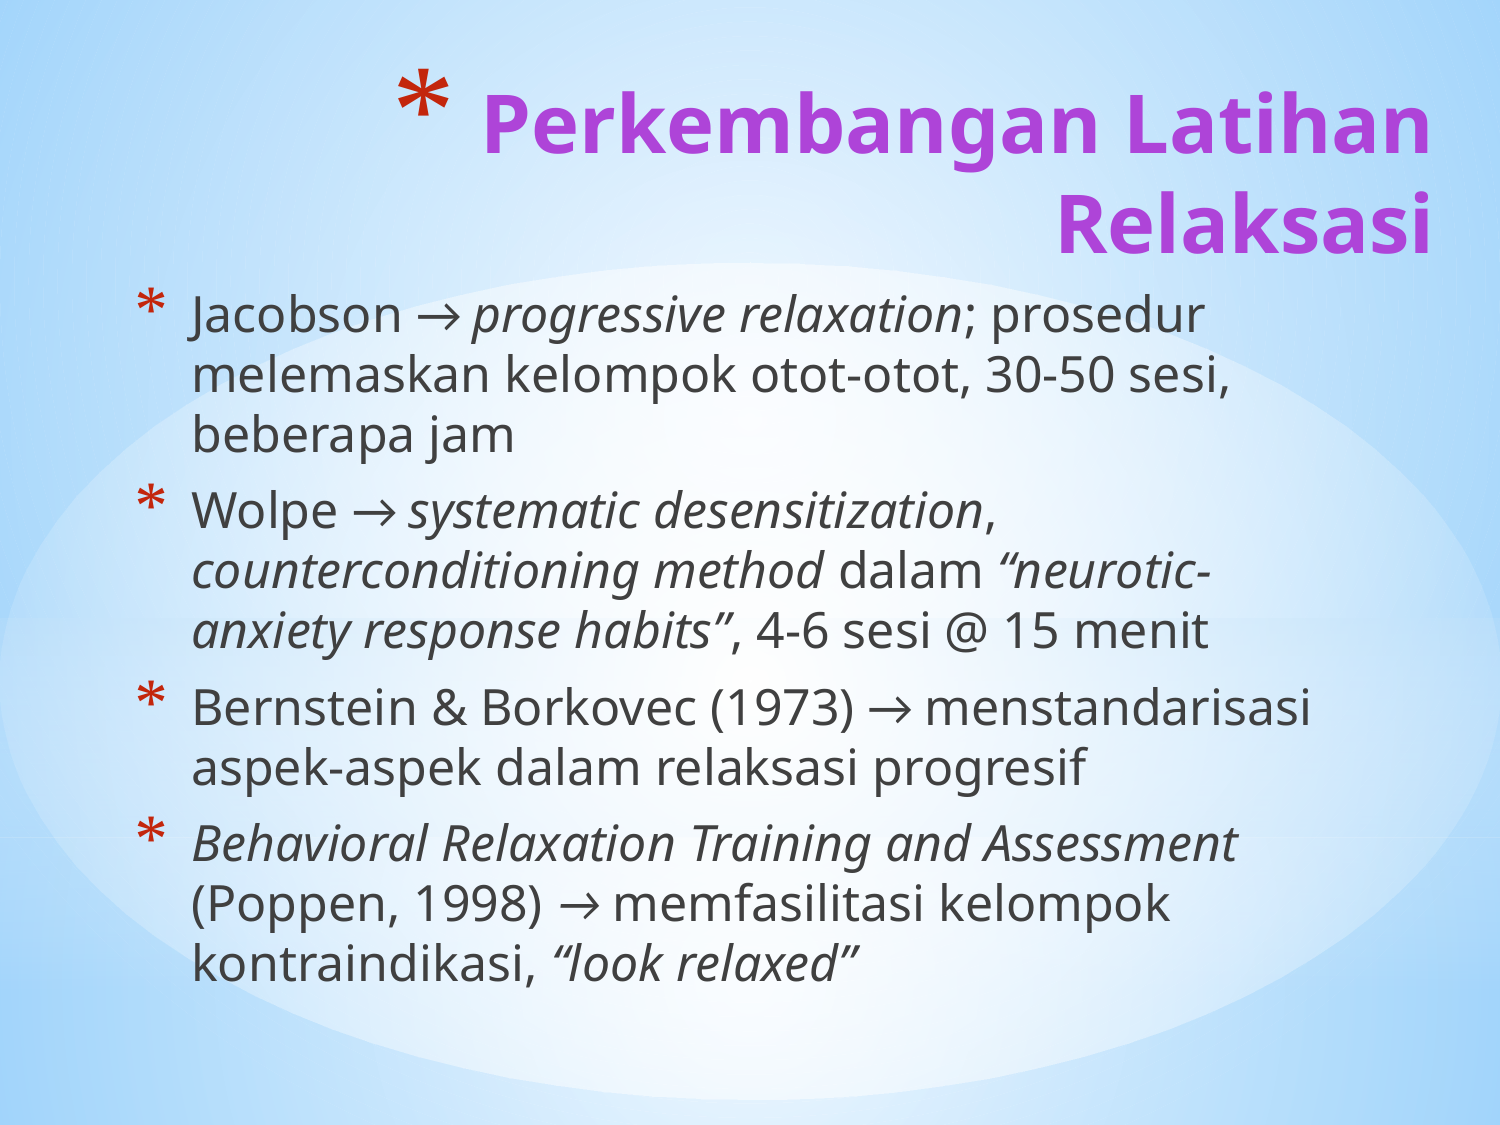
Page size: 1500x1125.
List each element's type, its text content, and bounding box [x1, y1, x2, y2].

list Jacobson → progressive relaxation; prosedur melemaskan kelompok otot-otot, 30-50 sesi, beberapa jam Wolpe → systematic desensitization, counterconditioning method dalam “neurotic-anxiety response habits”, 4-6 sesi @ 15 menit Bernstein & Borkovec (1973) → menstandarisasi aspek-aspek dalam relaksasi progresif Behavioral Relaxation Training and Assessment (Poppen, 1998) → memfasilitasi kelompok kontraindikasi, “look relaxed” [112, 275, 1375, 1013]
title Perkembangan Latihan Relaksasi [75, 50, 1450, 238]
